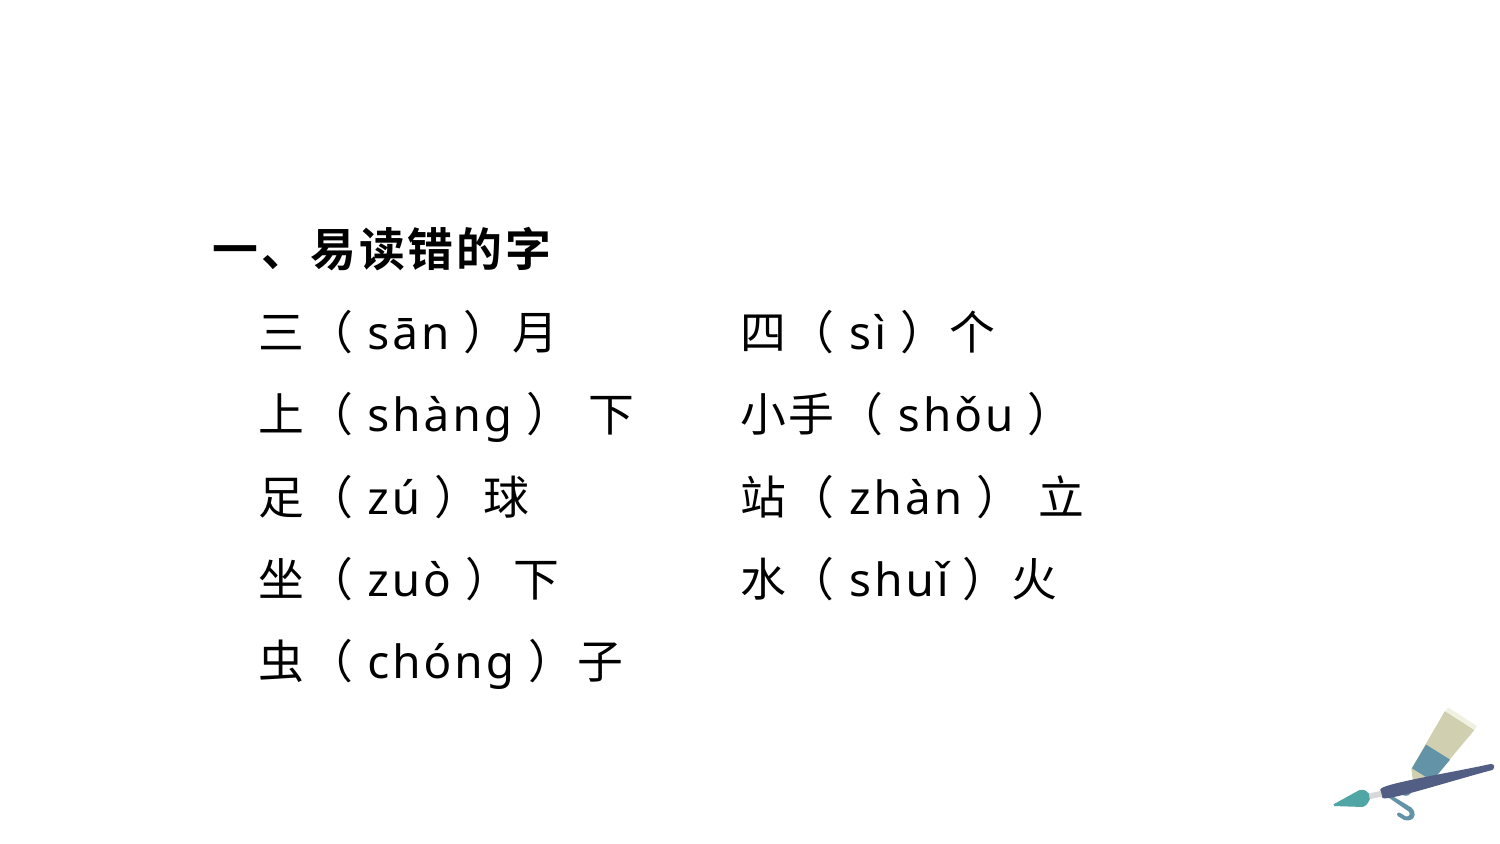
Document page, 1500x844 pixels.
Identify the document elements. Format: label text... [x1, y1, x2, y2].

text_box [1358, 708, 1481, 844]
text_box 一、易读错的字 三（sān）月 四（sì）个 上（shàng） 下 小手（shǒu） 足（zú）球 站（zhàn） 立 坐（zuò）下 水（shuǐ）火 虫（chónɡ）子 [198, 186, 1321, 696]
